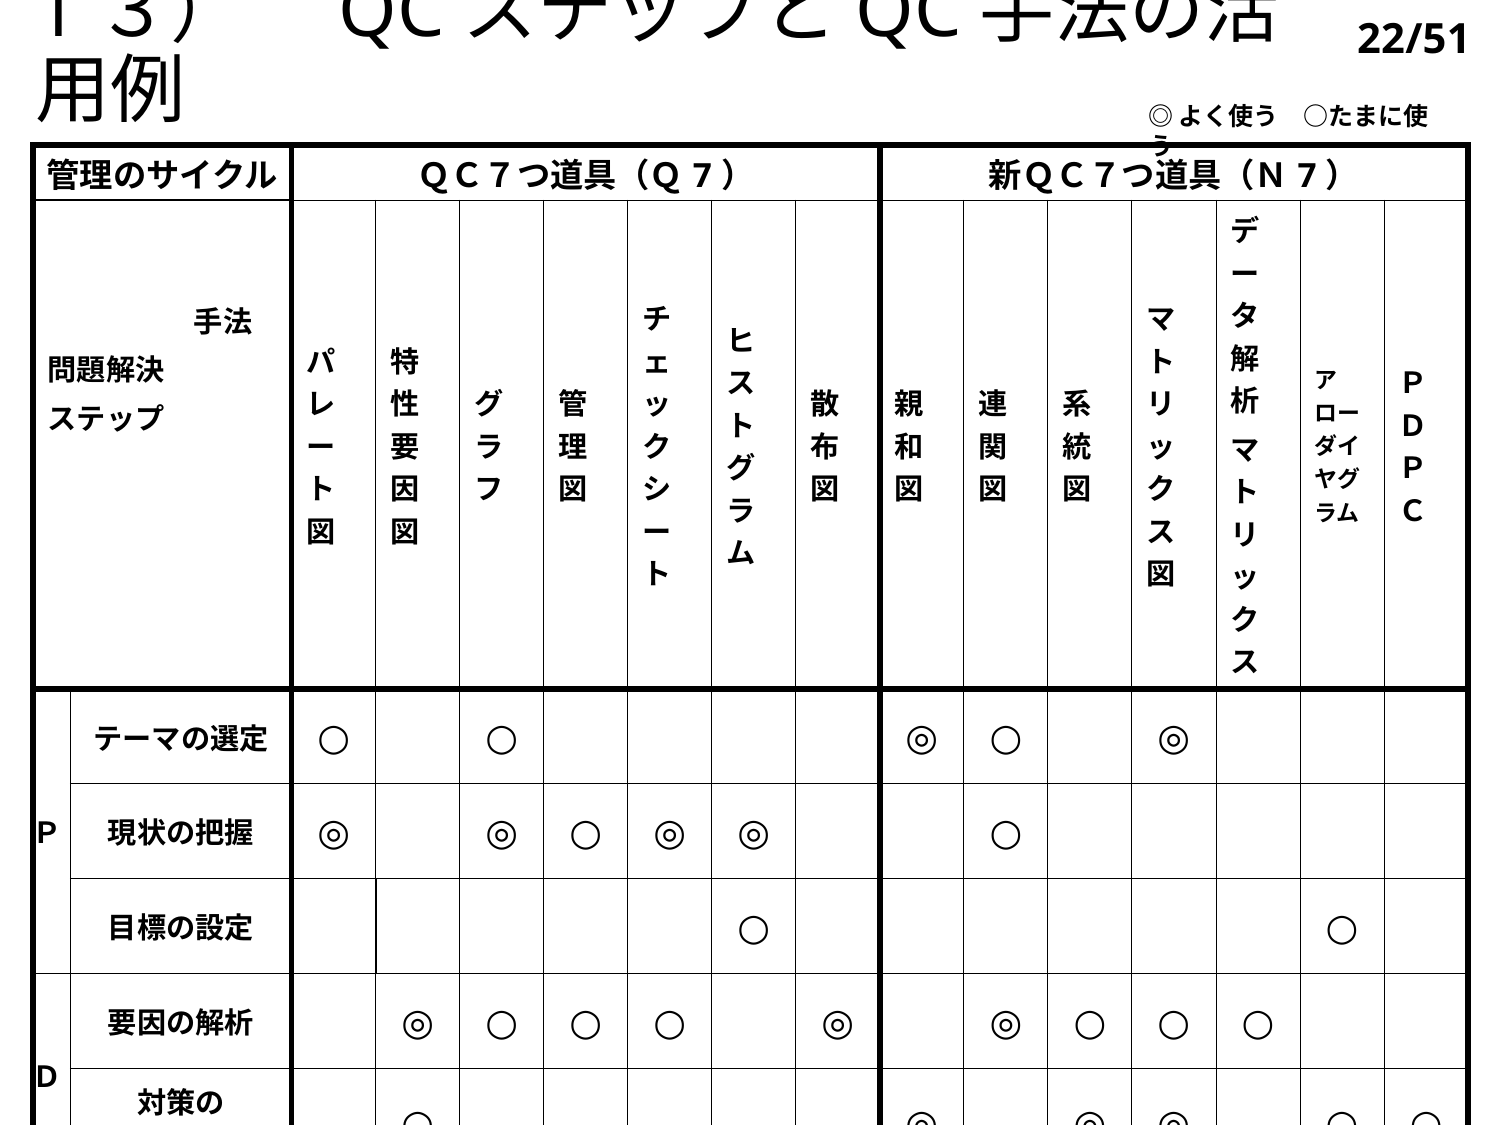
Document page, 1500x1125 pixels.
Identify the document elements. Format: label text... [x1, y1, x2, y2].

table_cell [1132, 879, 1216, 973]
table_cell ◎ [628, 784, 711, 878]
table_cell ◎ [883, 692, 963, 783]
table_cell [712, 974, 795, 1068]
table_cell [1385, 879, 1465, 973]
table_cell 要因の解析 [71, 974, 289, 1068]
table_cell チェックシート [628, 201, 711, 686]
table_cell パレート図 [294, 201, 375, 686]
table_cell 散布図 [796, 201, 877, 686]
table_cell 手法 問題解決 ステップ [36, 201, 289, 686]
table_cell [1217, 784, 1300, 878]
table_cell 系統図 [1048, 201, 1131, 686]
table_cell ◎ [294, 784, 375, 878]
table_cell [294, 1069, 375, 1125]
table_cell [796, 1069, 877, 1125]
table_cell [964, 1069, 1047, 1125]
text_box 22/51 [1357, 18, 1500, 62]
table_cell 親和図 [883, 201, 963, 686]
table_cell ○ [712, 879, 795, 973]
table_cell 管理図 [544, 201, 627, 686]
table_cell テーマの選定 [71, 692, 289, 783]
table_cell [1385, 784, 1465, 878]
table_cell [883, 784, 963, 878]
table_cell ◎ [712, 784, 795, 878]
table_cell 対策の 検討と実施 [71, 1069, 289, 1125]
table_cell ○ [964, 784, 1047, 878]
table_cell ○ [544, 974, 627, 1068]
table_cell ○ [1301, 879, 1384, 973]
table_cell Ｐ [36, 692, 70, 973]
table_cell ◎ [883, 1069, 963, 1125]
table_cell 目標の設定 [71, 879, 289, 973]
table_cell [1301, 974, 1384, 1068]
table_cell [1385, 692, 1465, 783]
table_cell [964, 879, 1047, 973]
table_cell Ｄ [36, 974, 70, 1125]
table_cell ○ [294, 692, 375, 783]
table_cell ○ [460, 974, 543, 1068]
table_cell ○ [460, 692, 543, 783]
table_cell [544, 1069, 627, 1125]
table_cell ＰＤＰＣ [1385, 201, 1465, 686]
table_cell [796, 879, 877, 973]
table_cell [1217, 879, 1300, 973]
table_cell [796, 784, 877, 878]
table_cell ◎ [796, 974, 877, 1068]
table_cell [544, 879, 627, 973]
table_cell マトリックス図 [1132, 201, 1216, 686]
table_cell ○ [376, 1069, 459, 1125]
table_cell 特性要因図 [376, 201, 459, 686]
table_cell [712, 1069, 795, 1125]
table_cell [376, 692, 459, 783]
table_cell ◎ [964, 974, 1047, 1068]
table_cell [1385, 974, 1465, 1068]
text_box ◎よく使う ○たまに使う [1133, 93, 1468, 168]
table_cell [1301, 692, 1384, 783]
table_cell ヒストグラム [712, 201, 795, 686]
table_cell [544, 692, 627, 783]
table_cell [376, 784, 459, 878]
table_cell [883, 974, 963, 1068]
table_cell データ解析 マトリックス [1217, 201, 1300, 686]
table_cell [883, 879, 963, 973]
table_cell 連関図 [964, 201, 1047, 686]
table_cell [628, 1069, 711, 1125]
table_cell [1301, 784, 1384, 878]
table_cell ○ [1132, 974, 1216, 1068]
table_cell [377, 879, 459, 973]
table_cell [294, 974, 375, 1068]
table_cell 現状の把握 [71, 784, 289, 878]
table_cell [628, 879, 711, 973]
table_cell ○ [964, 692, 1047, 783]
table_cell ○ [1217, 974, 1300, 1068]
table_cell [294, 879, 375, 973]
table_cell ◎ [1132, 1069, 1216, 1125]
table_cell [460, 1069, 543, 1125]
table_cell ◎ [1132, 692, 1216, 783]
table_cell [1217, 692, 1300, 783]
table_cell [1217, 1069, 1300, 1125]
table_header 管理のサイクル [36, 148, 289, 199]
table_header ＱＣ７つ道具（Ｑ7） [294, 148, 877, 200]
table_cell [460, 879, 543, 973]
table_cell ○ [544, 784, 627, 878]
table_cell グラフ [460, 201, 543, 686]
table_cell [1048, 692, 1131, 783]
table_cell ◎ [460, 784, 543, 878]
table_cell ○ [1048, 974, 1131, 1068]
table_cell ◎ [1048, 1069, 1131, 1125]
text_box 1３） QCステップとQC手法の活用例 [32, 0, 1329, 134]
table_cell [1048, 784, 1131, 878]
table_cell ◎ [376, 974, 459, 1068]
table_cell [628, 692, 711, 783]
table_cell ○ [1301, 1069, 1384, 1125]
table_cell [1048, 879, 1131, 973]
table_cell [712, 692, 795, 783]
table_cell アローダイヤグラム [1301, 201, 1384, 686]
table_cell ○ [1385, 1069, 1465, 1125]
table_cell [1132, 784, 1216, 878]
table_cell ○ [628, 974, 711, 1068]
table_header 新ＱＣ７つ道具（Ｎ7） [883, 148, 1465, 200]
table_cell [796, 692, 877, 783]
